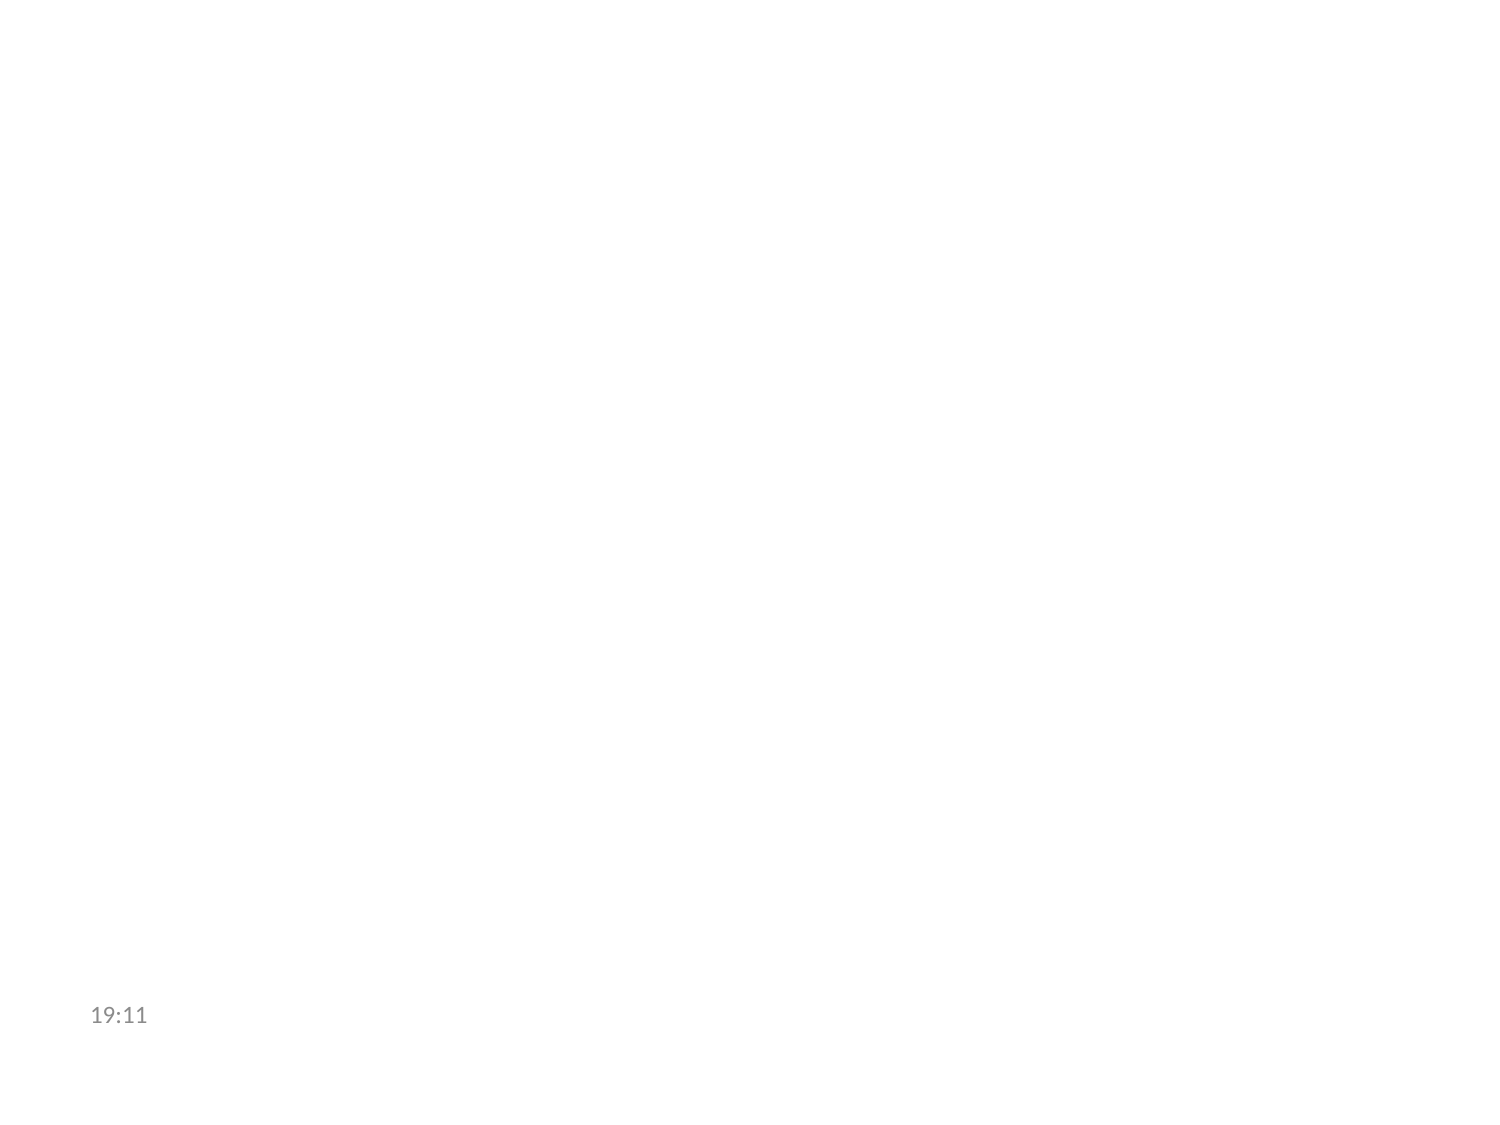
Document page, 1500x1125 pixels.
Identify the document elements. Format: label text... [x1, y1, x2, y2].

text_box 15:35 [75, 983, 425, 1044]
